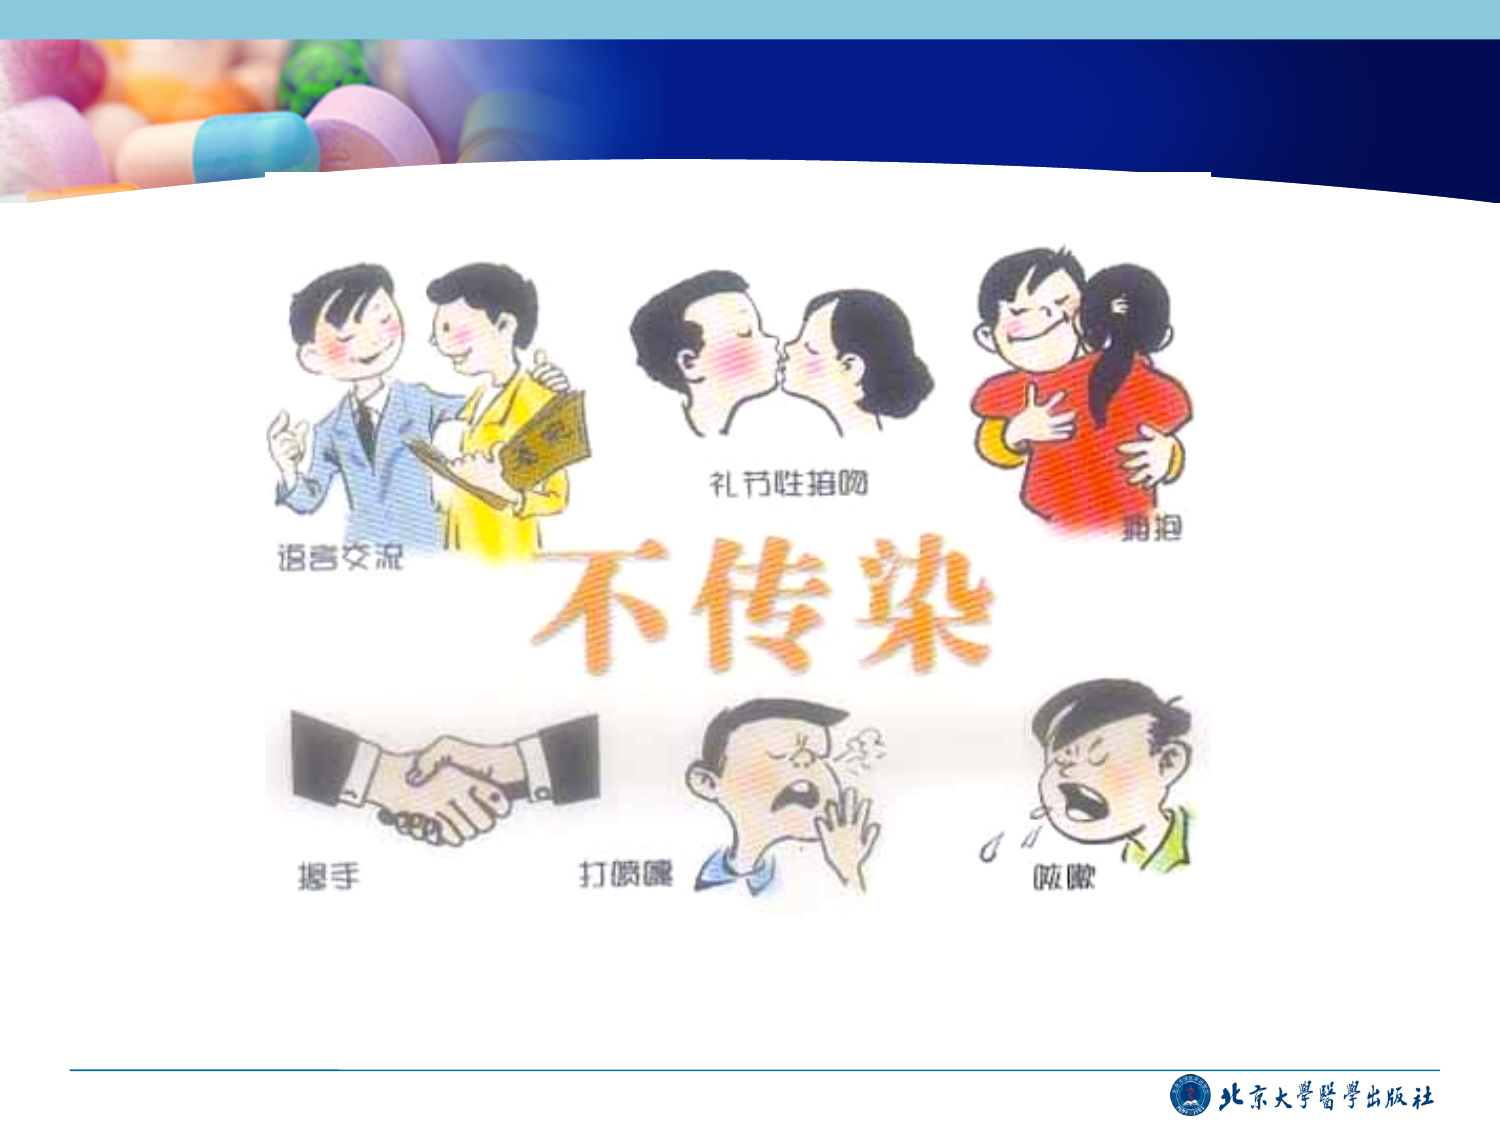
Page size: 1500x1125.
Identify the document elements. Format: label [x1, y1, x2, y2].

picture [1170, 1074, 1436, 1118]
picture [0, 40, 1500, 963]
